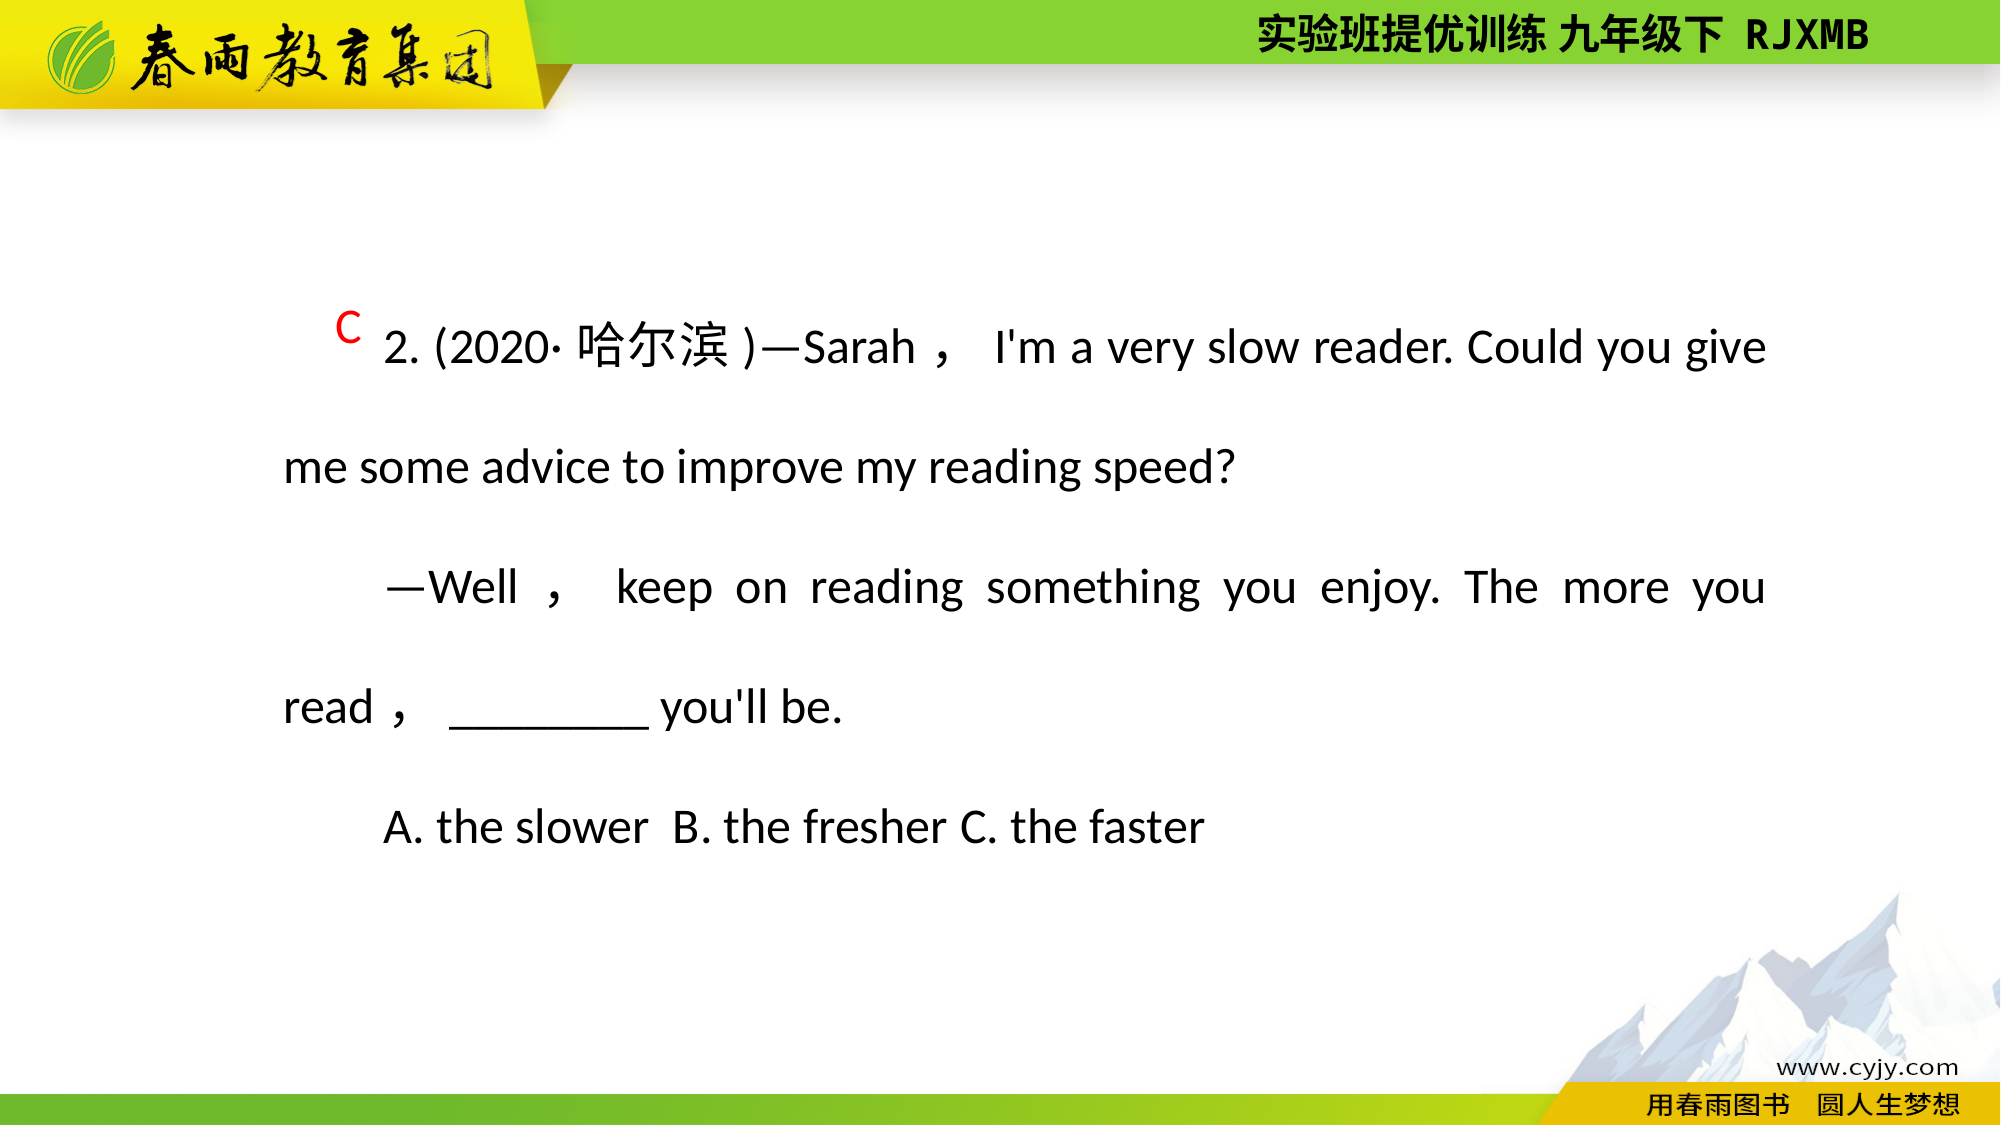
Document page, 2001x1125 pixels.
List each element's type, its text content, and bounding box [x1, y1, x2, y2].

picture [0, 0, 2001, 1125]
text_box 2. (2020·哈尔滨)—Sarah，I'm a very slow reader. Could you give me some advice to improve my reading speed? —Well，keep on reading something you enjoy. The more you read，________ you'll be. A. the slower B. the fresher C. the faster [268, 245, 1783, 861]
text_box C [321, 285, 378, 361]
